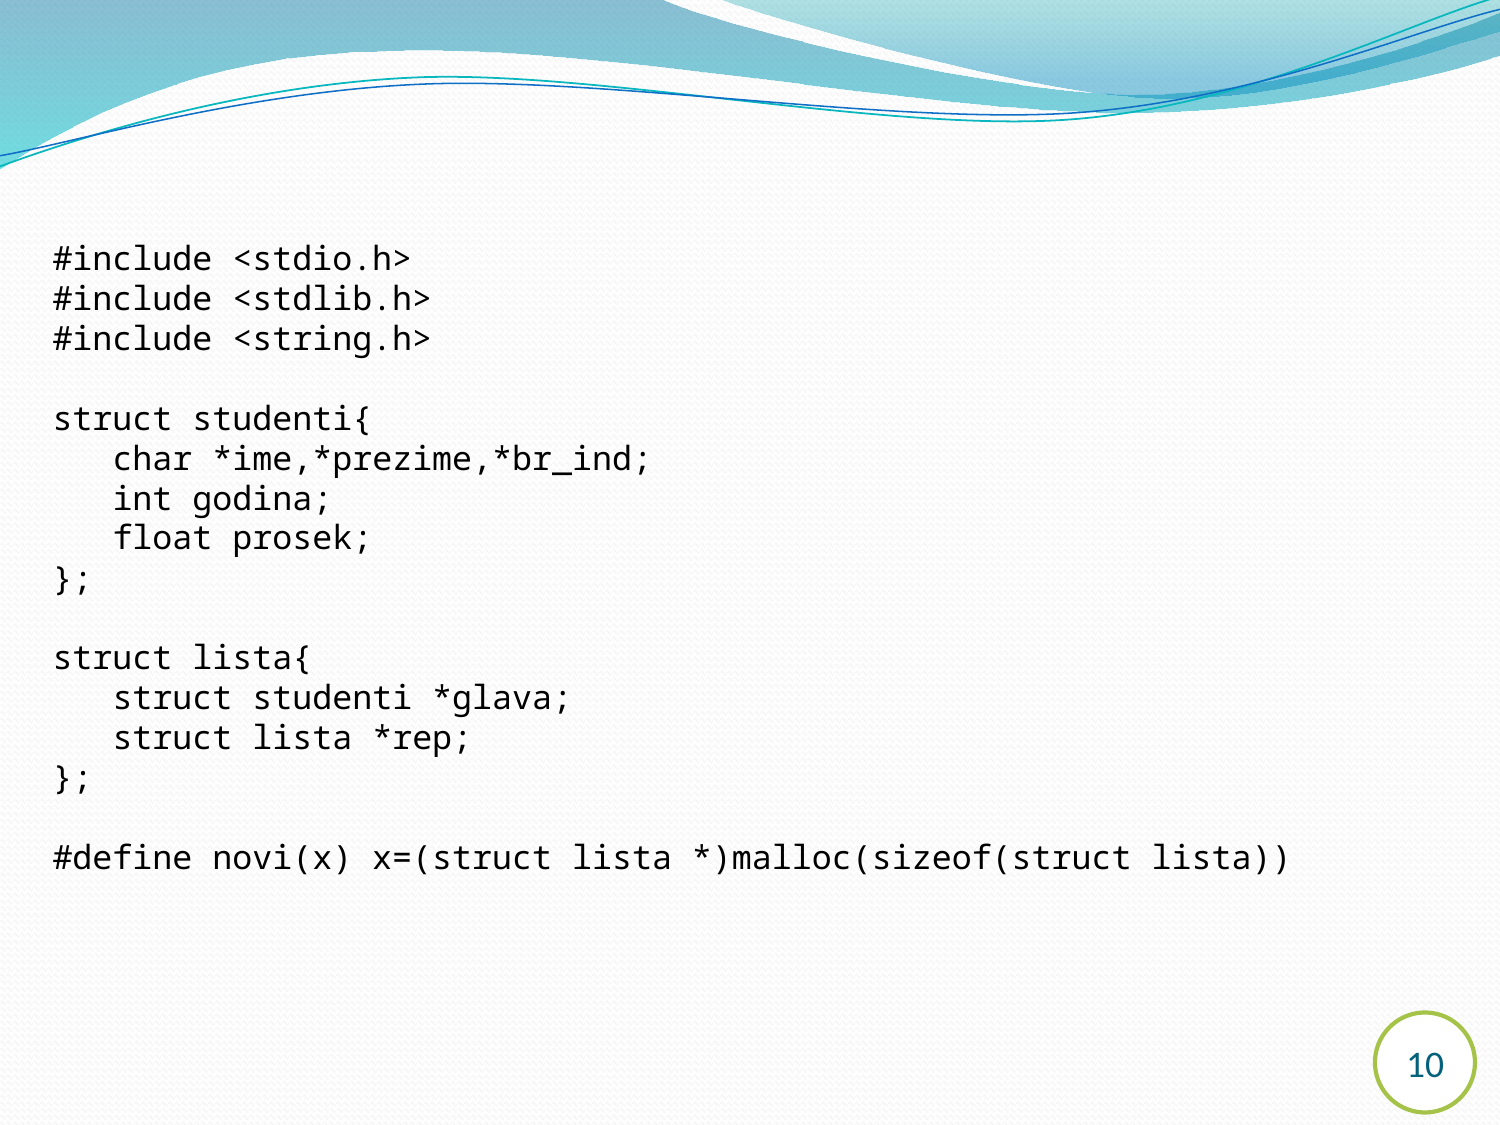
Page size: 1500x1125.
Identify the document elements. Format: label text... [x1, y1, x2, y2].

text_box 10 [1372, 1010, 1478, 1115]
text_box #include <stdio.h> #include <stdlib.h> #include <string.h> struct studenti{ char *ime,*prezime,*br_ind; int godina; float prosek; }; struct lista{ struct studenti *glava; struct lista *rep; }; #define novi(x) x=(struct lista *)malloc(sizeof(struct lista)) [37, 149, 1463, 1100]
